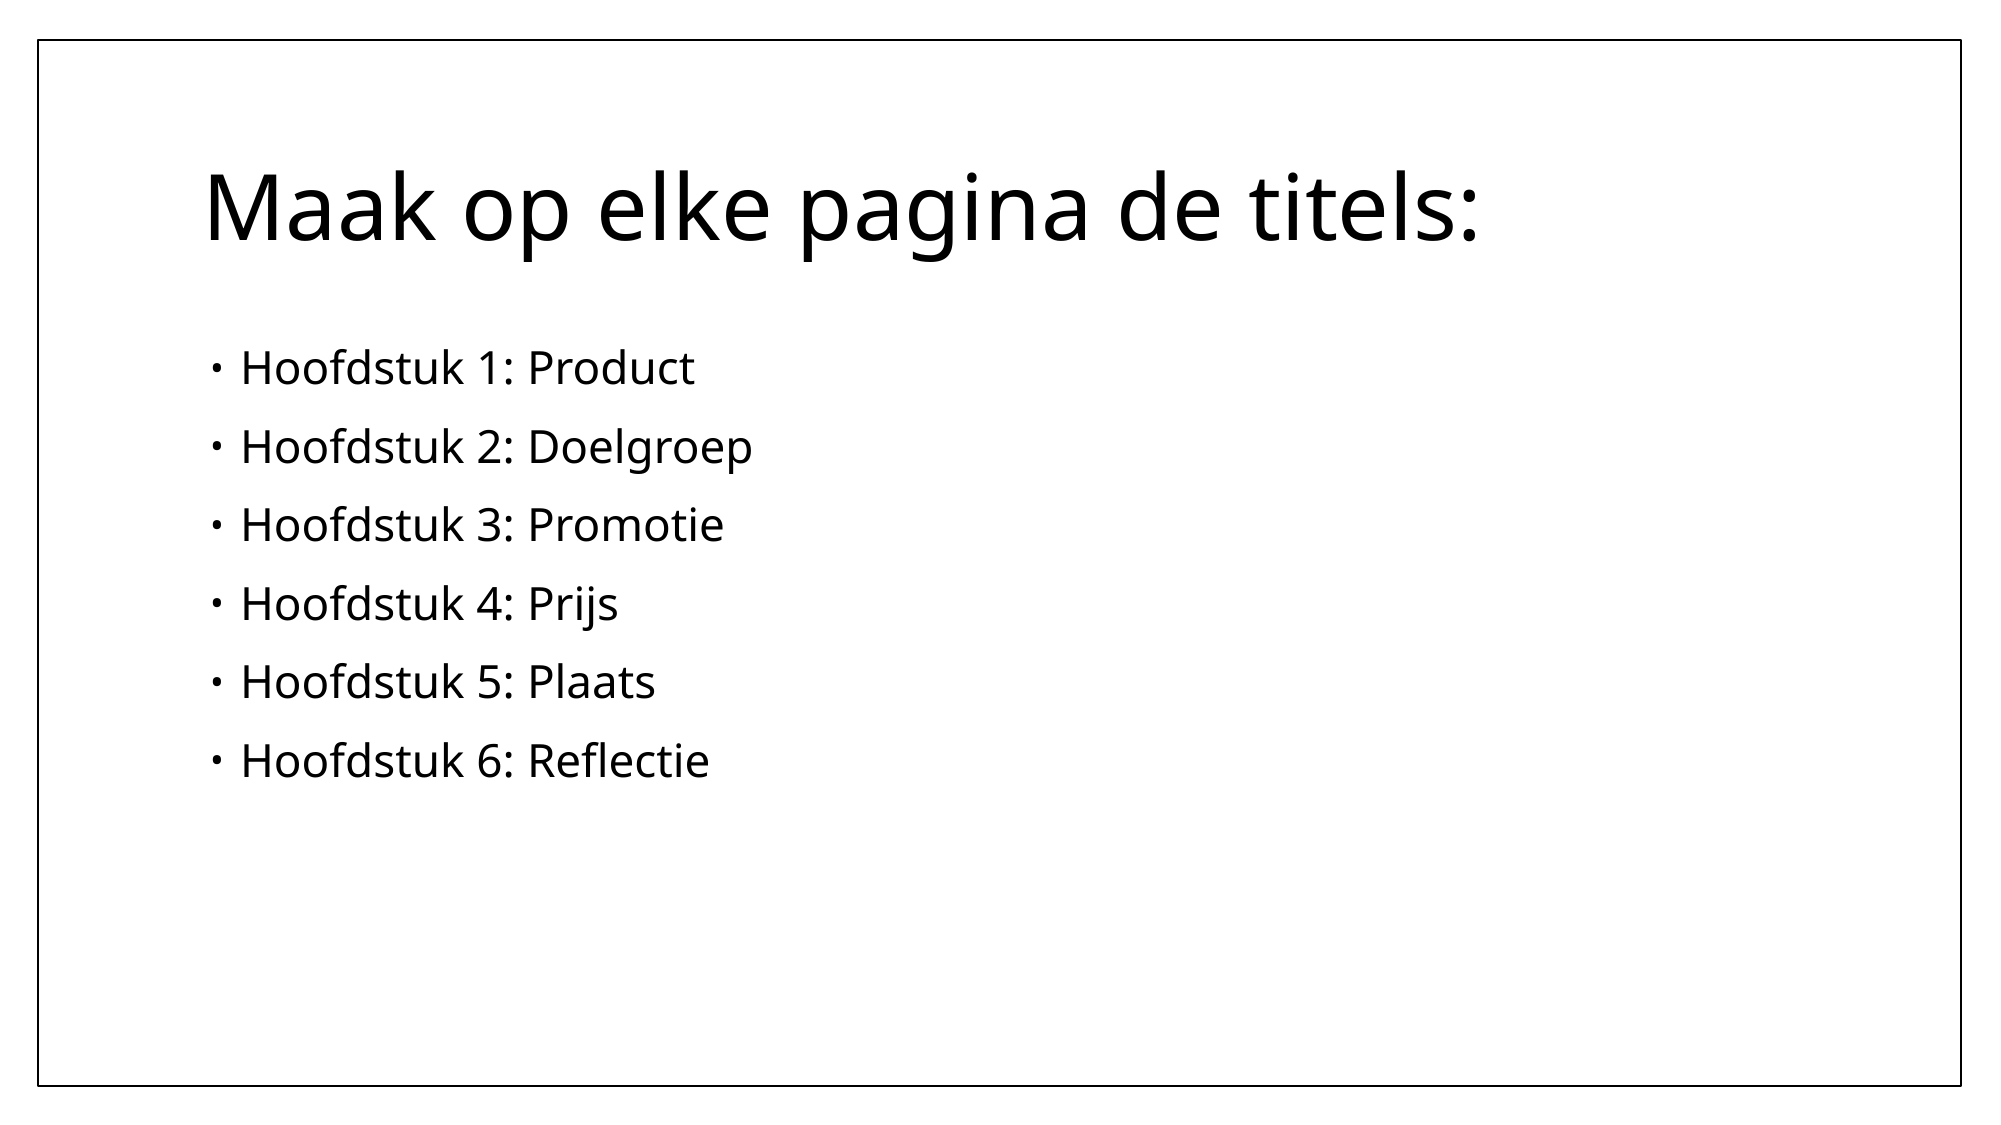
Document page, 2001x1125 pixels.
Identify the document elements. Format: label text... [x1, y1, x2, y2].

list Hoofdstuk 1: Product Hoofdstuk 2: Doelgroep Hoofdstuk 3: Promotie Hoofdstuk 4: Prijs Hoofdstuk 5: Plaats Hoofdstuk 6: Reflectie [187, 337, 1808, 1000]
title Maak op elke pagina de titels: [187, 99, 1808, 323]
